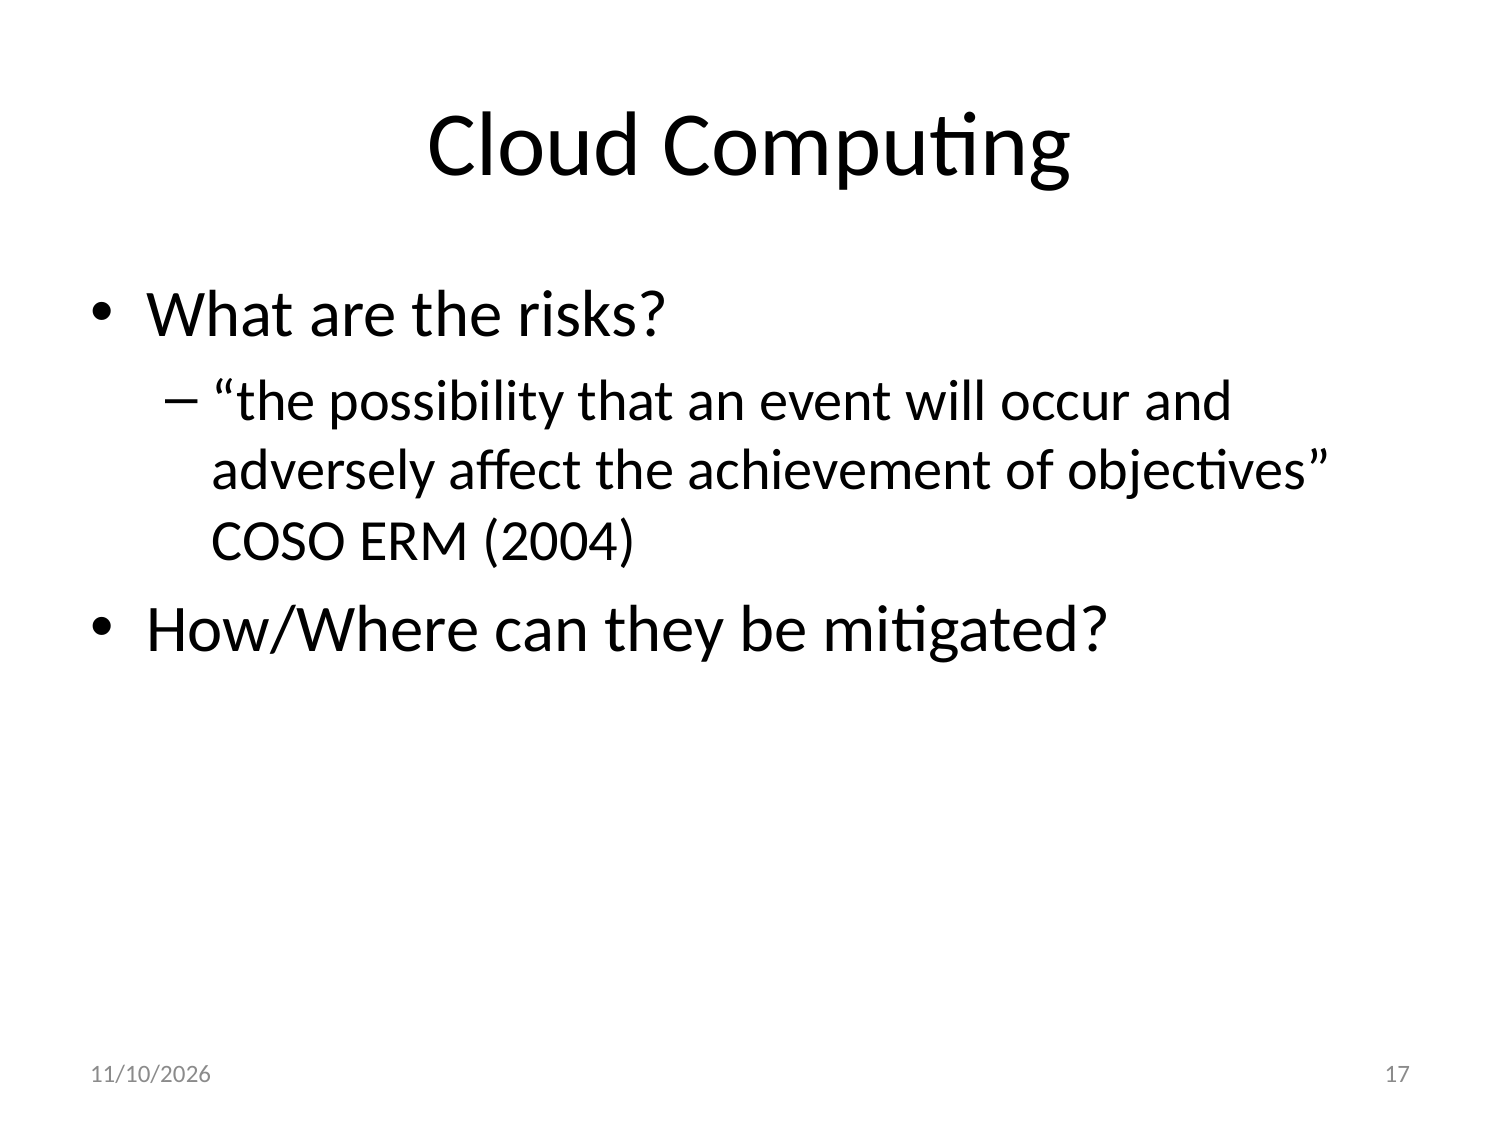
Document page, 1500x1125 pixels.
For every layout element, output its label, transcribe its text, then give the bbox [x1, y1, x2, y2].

slide_number 17 [1074, 1042, 1425, 1103]
list What are the risks? “the possibility that an event will occur and adversely affect the achievement of objectives” COSO ERM (2004) How/Where can they be mitigated? [75, 262, 1425, 1005]
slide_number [75, 1042, 425, 1103]
title Cloud Computing [75, 45, 1425, 233]
